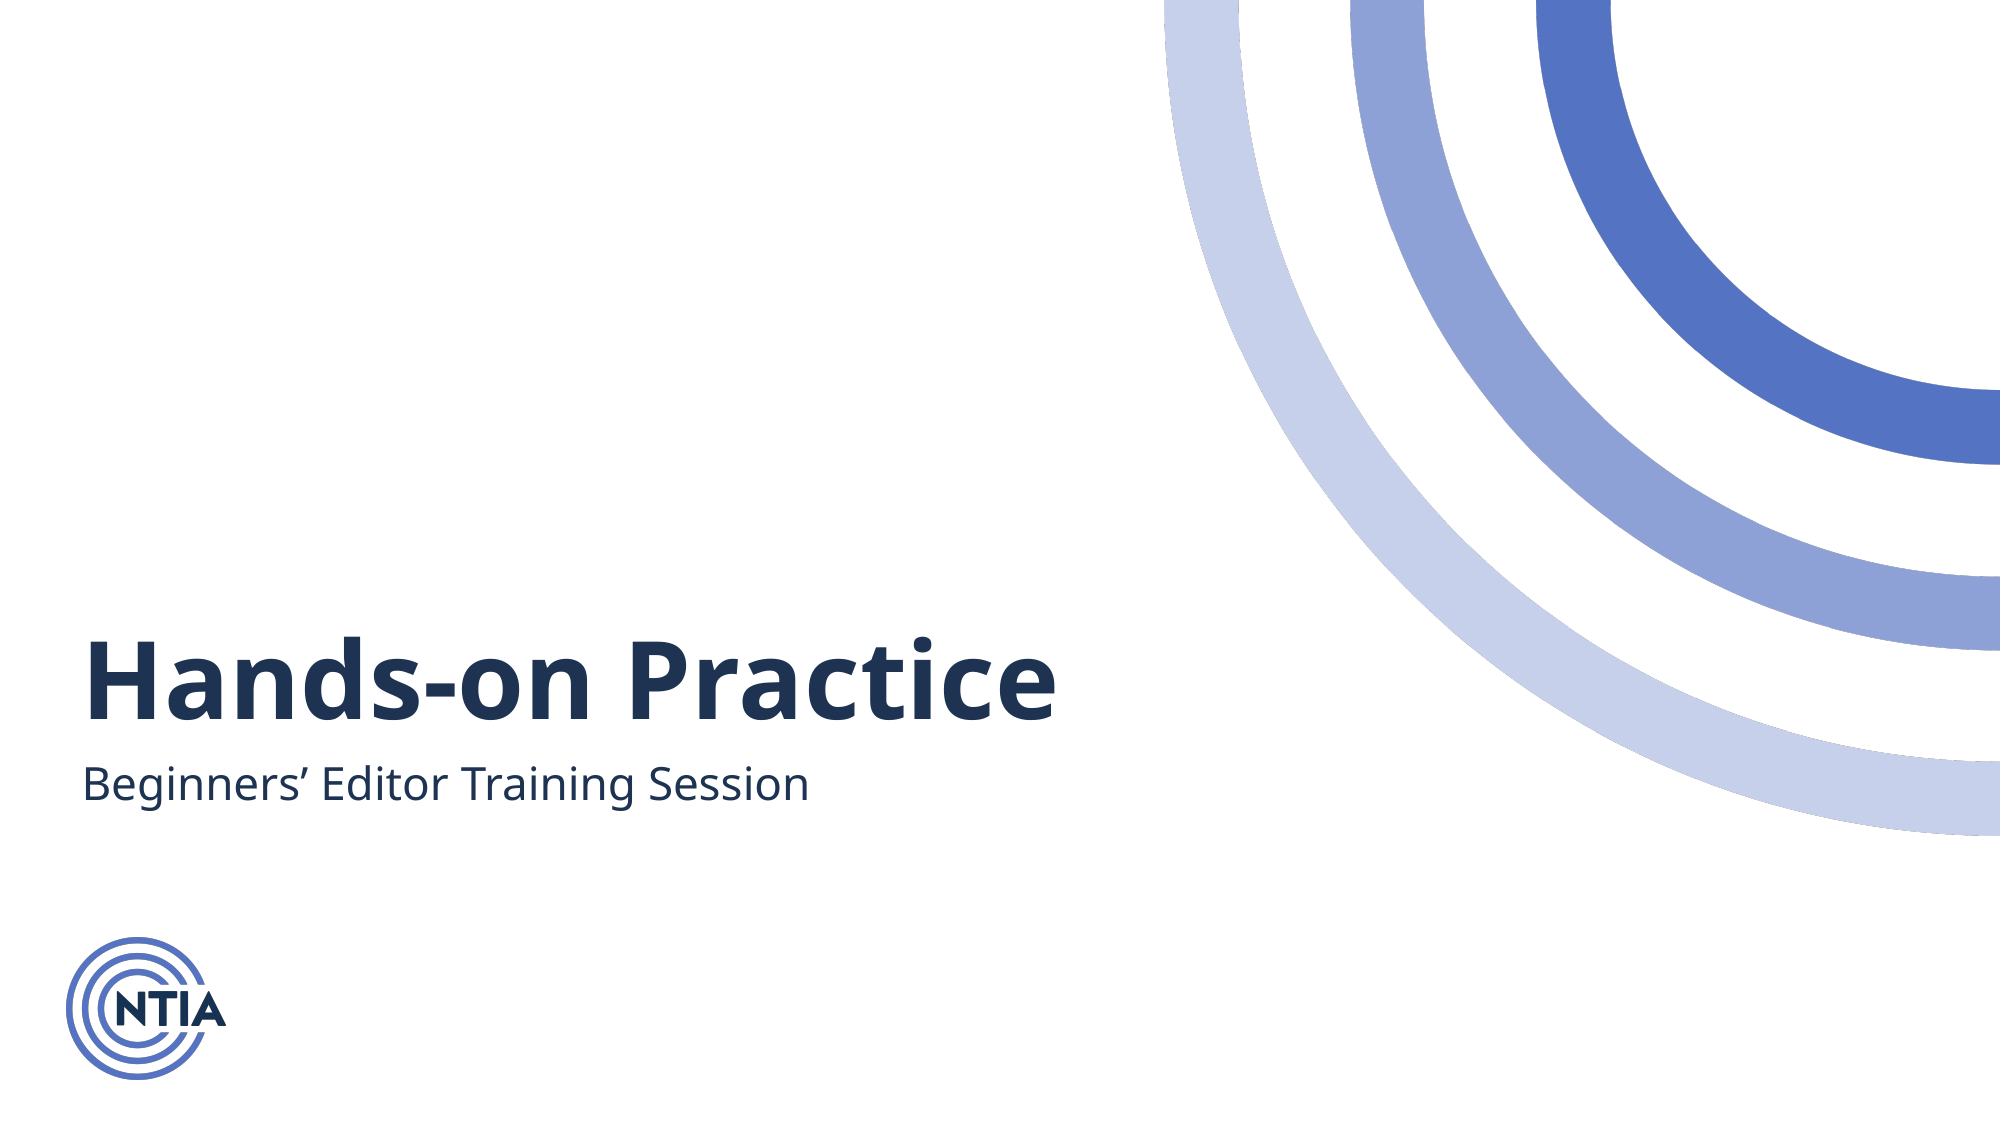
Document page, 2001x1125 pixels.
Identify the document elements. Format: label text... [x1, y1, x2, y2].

title Hands-on Practice [66, 358, 1369, 751]
picture [66, 937, 226, 1080]
picture [1164, 0, 2000, 836]
subtitle Beginners’ Editor Training Session [66, 753, 1369, 921]
